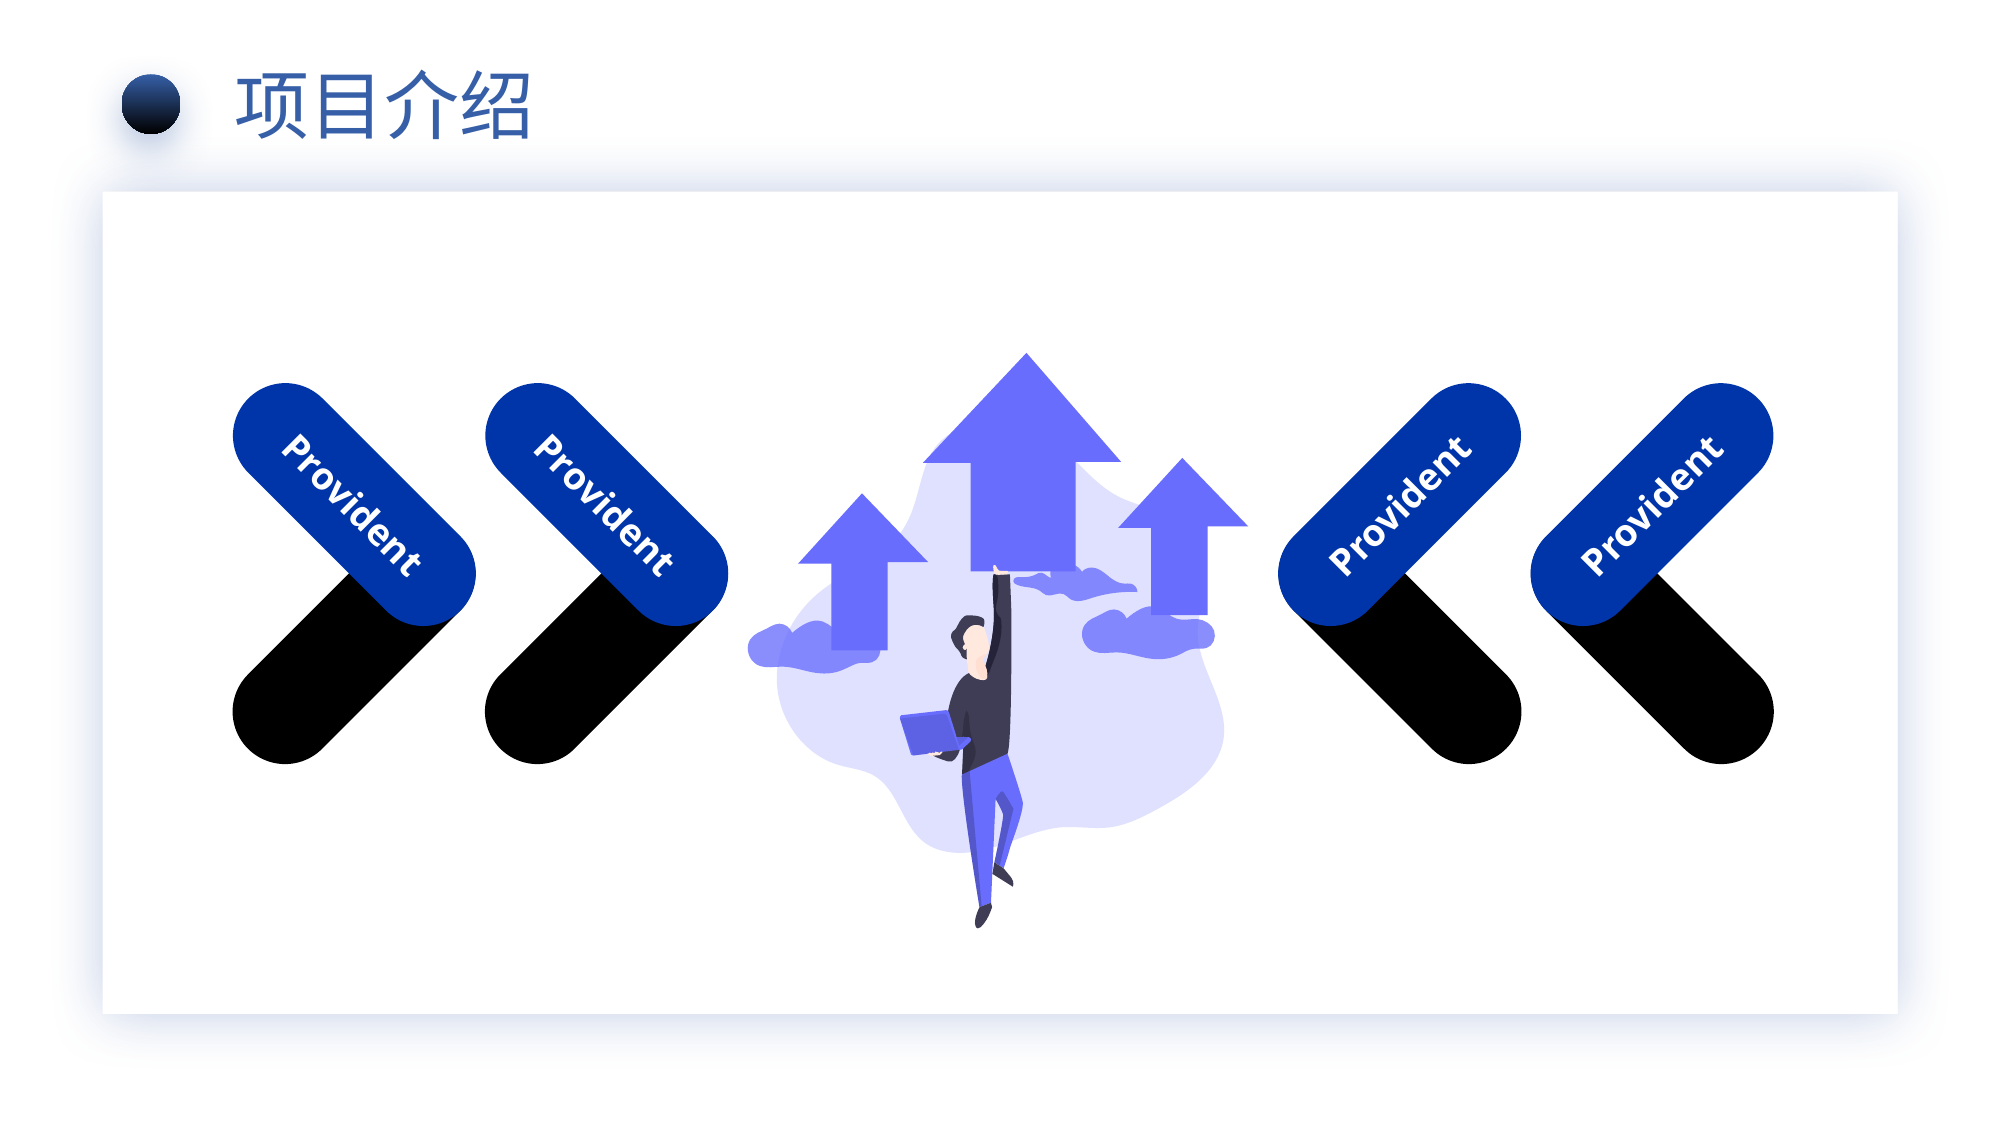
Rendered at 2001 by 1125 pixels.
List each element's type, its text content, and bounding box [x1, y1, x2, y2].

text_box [746, 352, 1249, 933]
text_box [132, 73, 170, 80]
picture [0, 80, 2000, 1125]
text_box 项目介绍 [219, 51, 618, 80]
